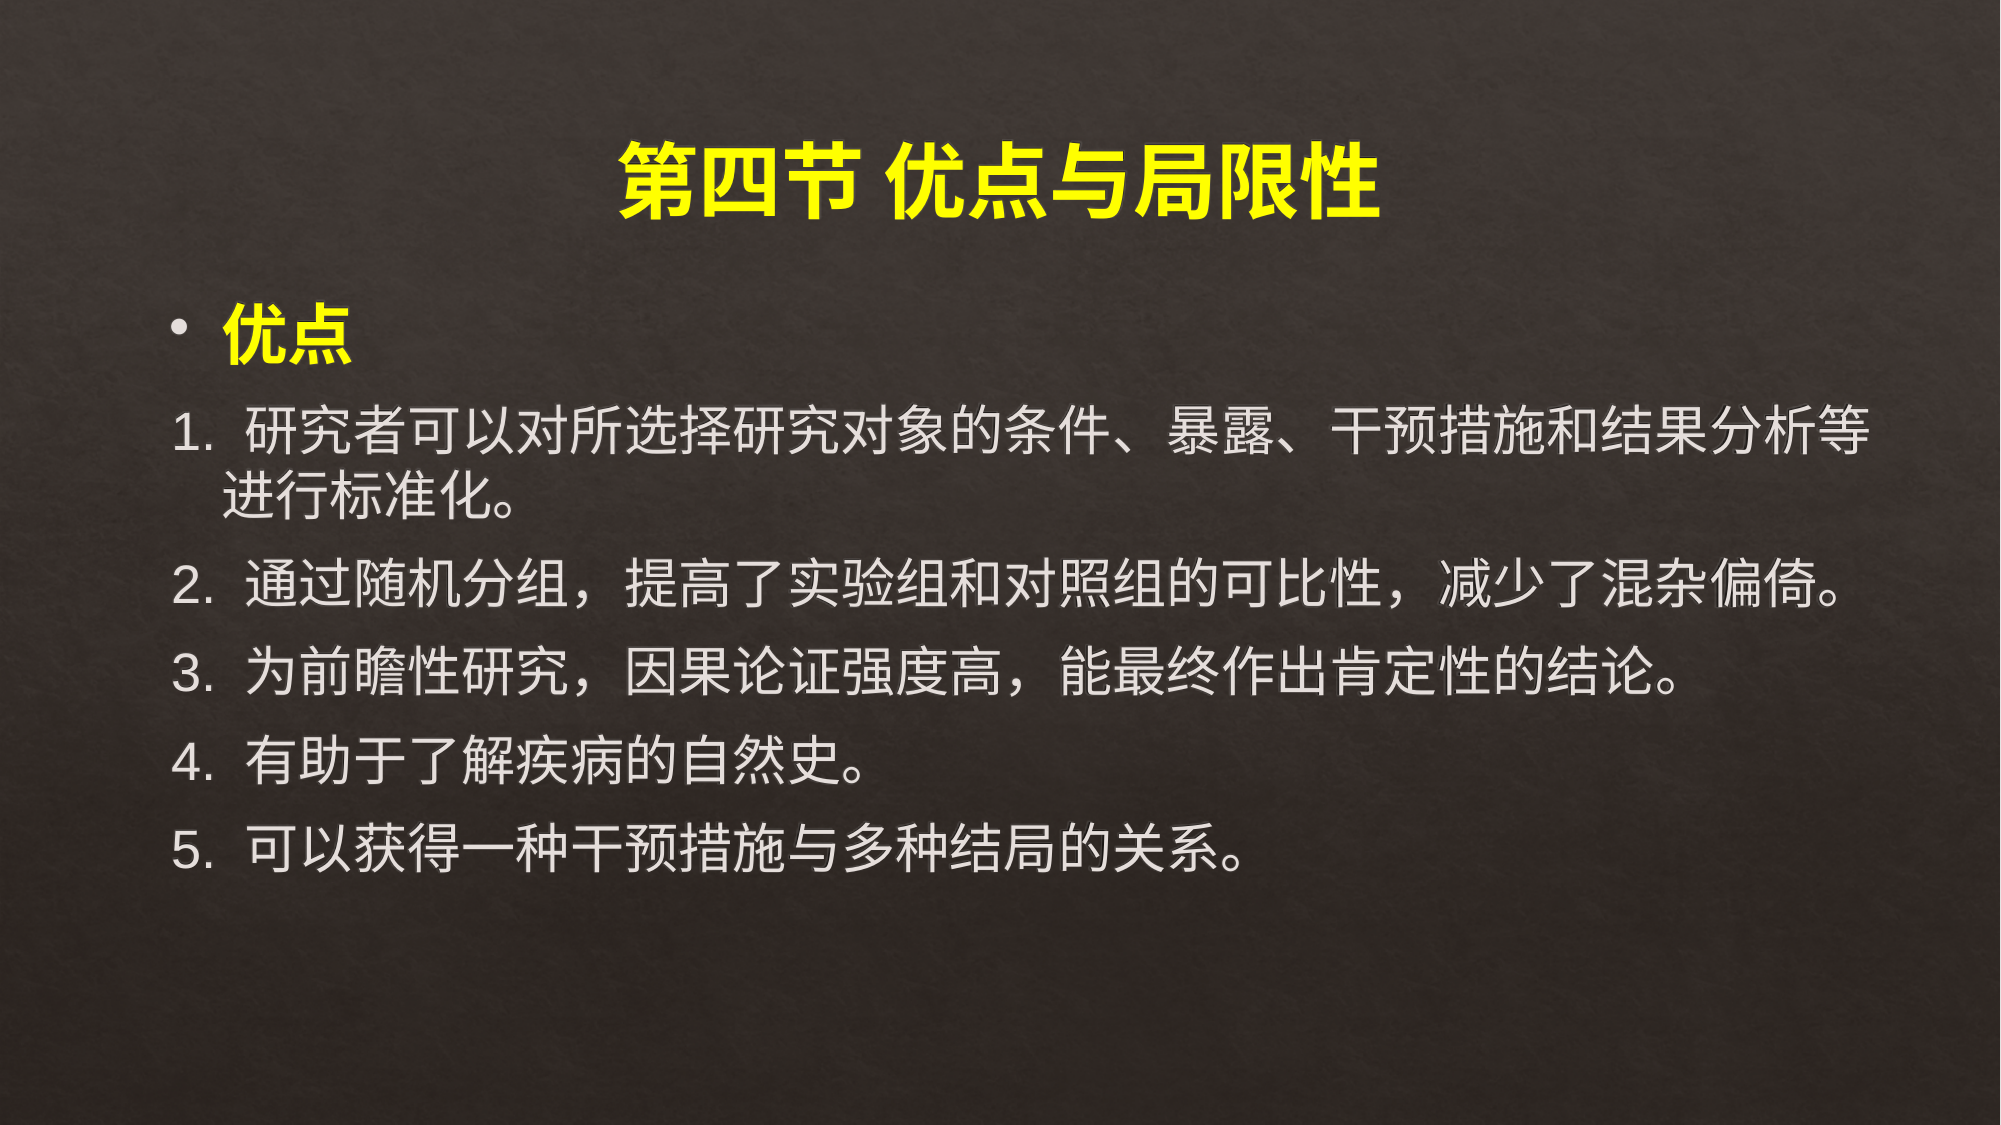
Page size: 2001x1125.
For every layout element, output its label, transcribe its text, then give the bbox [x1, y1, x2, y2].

title 第四节 优点与局限性 [150, 99, 1849, 209]
list 优点 1. 研究者可以对所选择研究对象的条件、暴露、干预措施和结果分析等进行标准化。 2. 通过随机分组，提高了实验组和对照组的可比性，减少了混杂偏倚。 3. 为前瞻性研究，因果论证强度高，能最终作出肯定性的结论。 4. 有助于了解疾病的自然史。 5. 可以获得一种干预措施与多种结局的关系。 [150, 209, 1924, 950]
